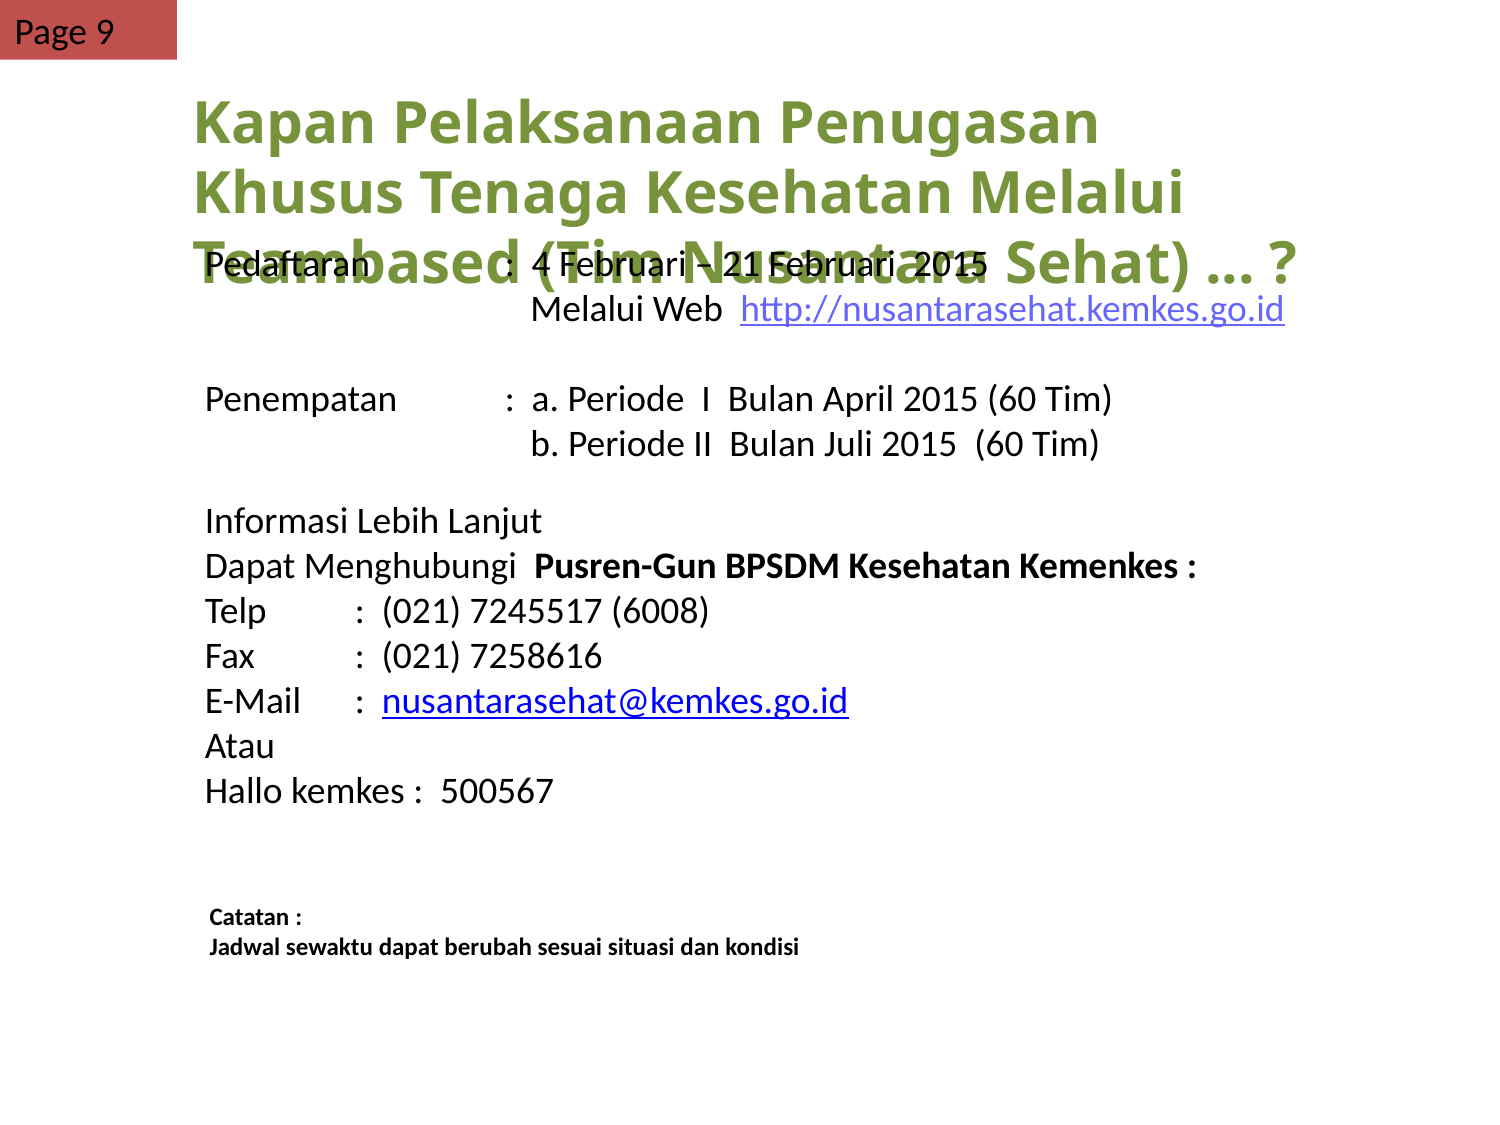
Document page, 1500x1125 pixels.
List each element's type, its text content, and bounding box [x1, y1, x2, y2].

text_box Page 9 [0, 0, 177, 60]
text_box Kapan Pelaksanaan Penugasan Khusus Tenaga Kesehatan Melalui Teambased (Tim Nusantara Sehat) ... ? [178, 78, 1329, 303]
text_box Pedaftaran : 4 Februari – 21 Februari 2015 Melalui Web http://nusantarasehat.kemkes.go.id Penempatan : a. Periode I Bulan April 2015 (60 Tim) b. Periode II Bulan Juli 2015 (60 Tim) [190, 231, 1329, 489]
text_box Informasi Lebih Lanjut Dapat Menghubungi Pusren-Gun BPSDM Kesehatan Kemenkes : Telp : (021) 7245517 (6008) Fax : (021) 7258616 E-Mail : nusantarasehat@kemkes.go.id Atau Hallo kemkes : 500567 [190, 489, 1365, 819]
text_box Catatan : Jadwal sewaktu dapat berubah sesuai situasi dan kondisi [194, 893, 1176, 968]
